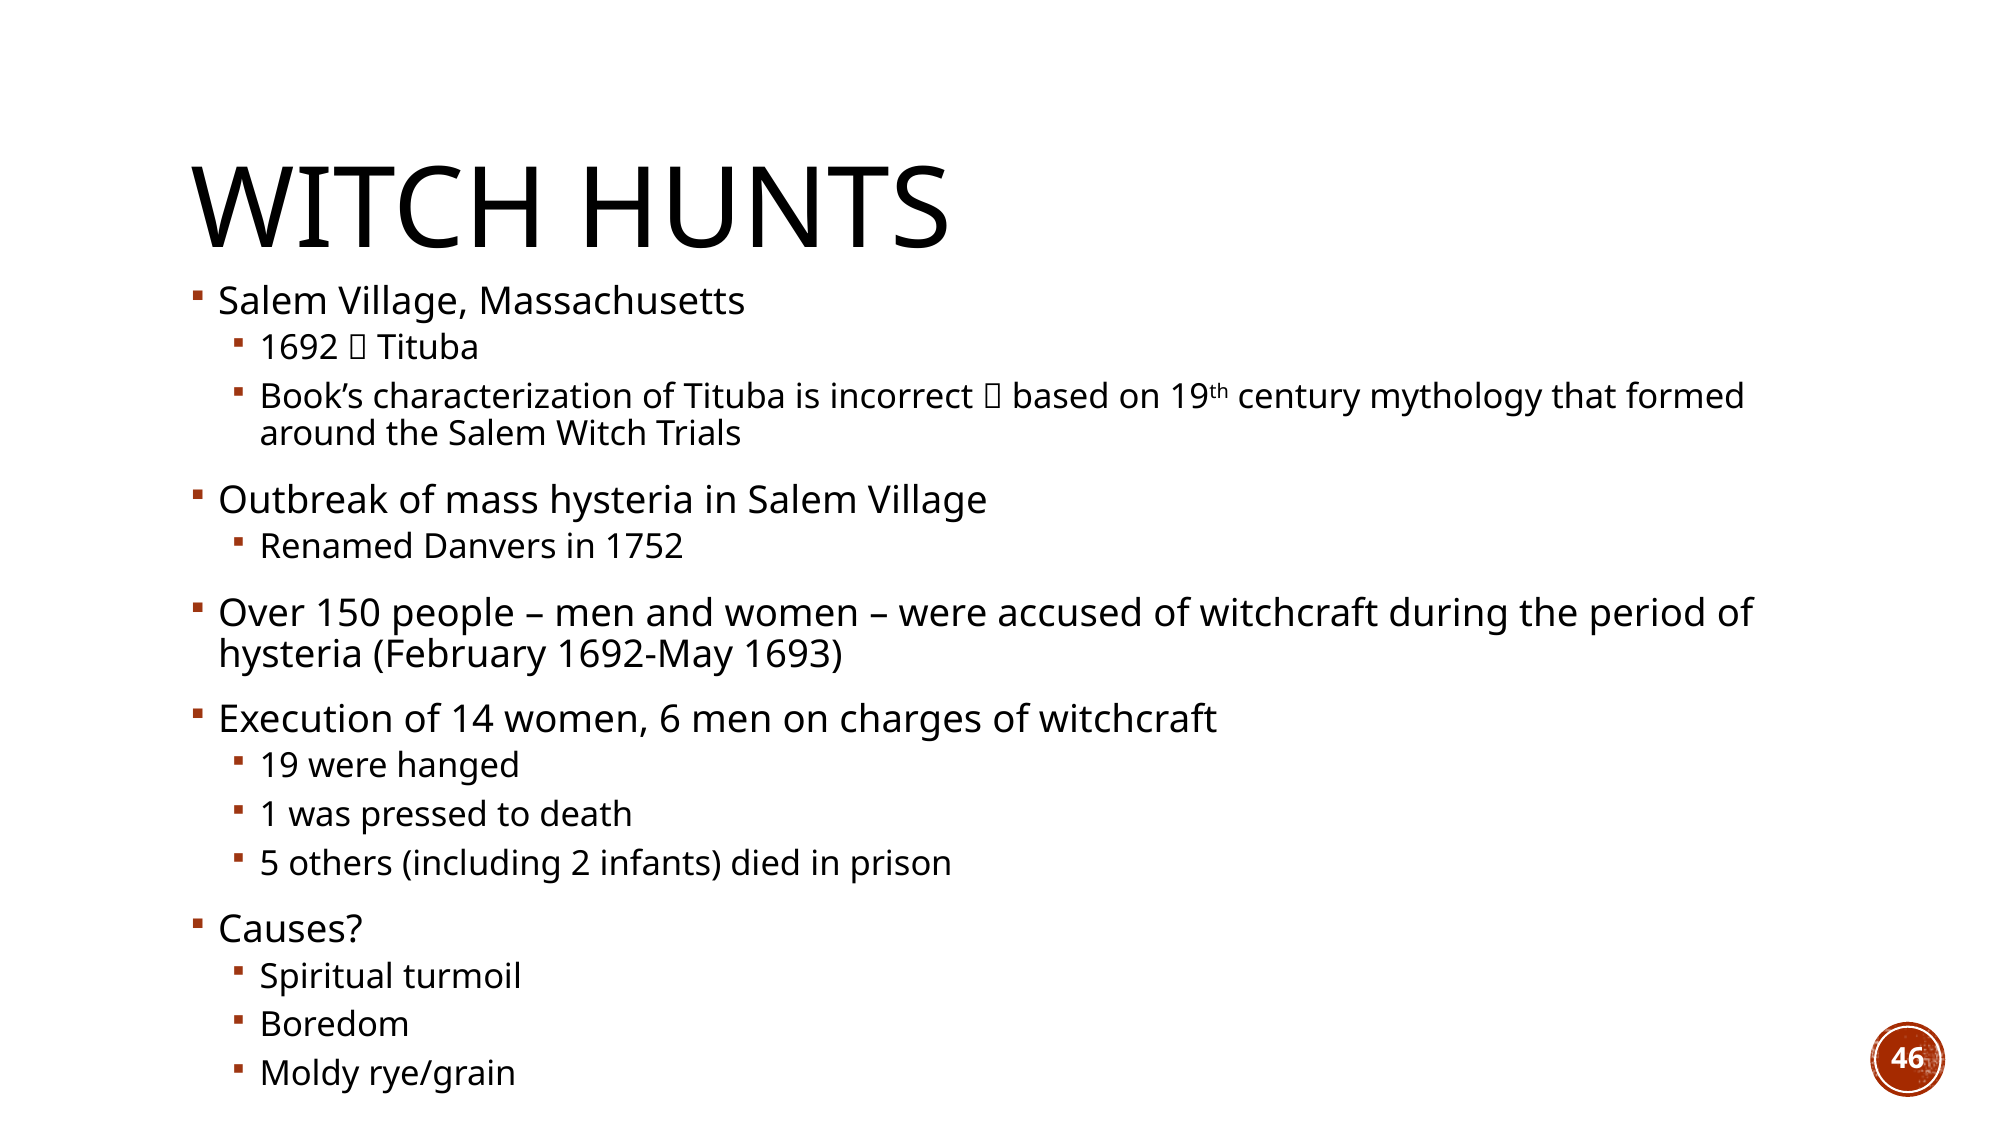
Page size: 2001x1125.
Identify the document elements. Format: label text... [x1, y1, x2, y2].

title Witch hunts [175, 79, 1826, 273]
slide_number 46 [1855, 1028, 1961, 1089]
list Salem Village, Massachusetts 1692  Tituba Book’s characterization of Tituba is incorrect  based on 19th century mythology that formed around the Salem Witch Trials Outbreak of mass hysteria in Salem Village Renamed Danvers in 1752 Over 150 people – men and women – were accused of witchcraft during the period of hysteria (February 1692-May 1693) Execution of 14 women, 6 men on charges of witchcraft 19 were hanged 1 was pressed to death 5 others (including 2 infants) died in prison Causes? Spiritual turmoil Boredom Moldy rye/grain [175, 273, 1826, 1107]
